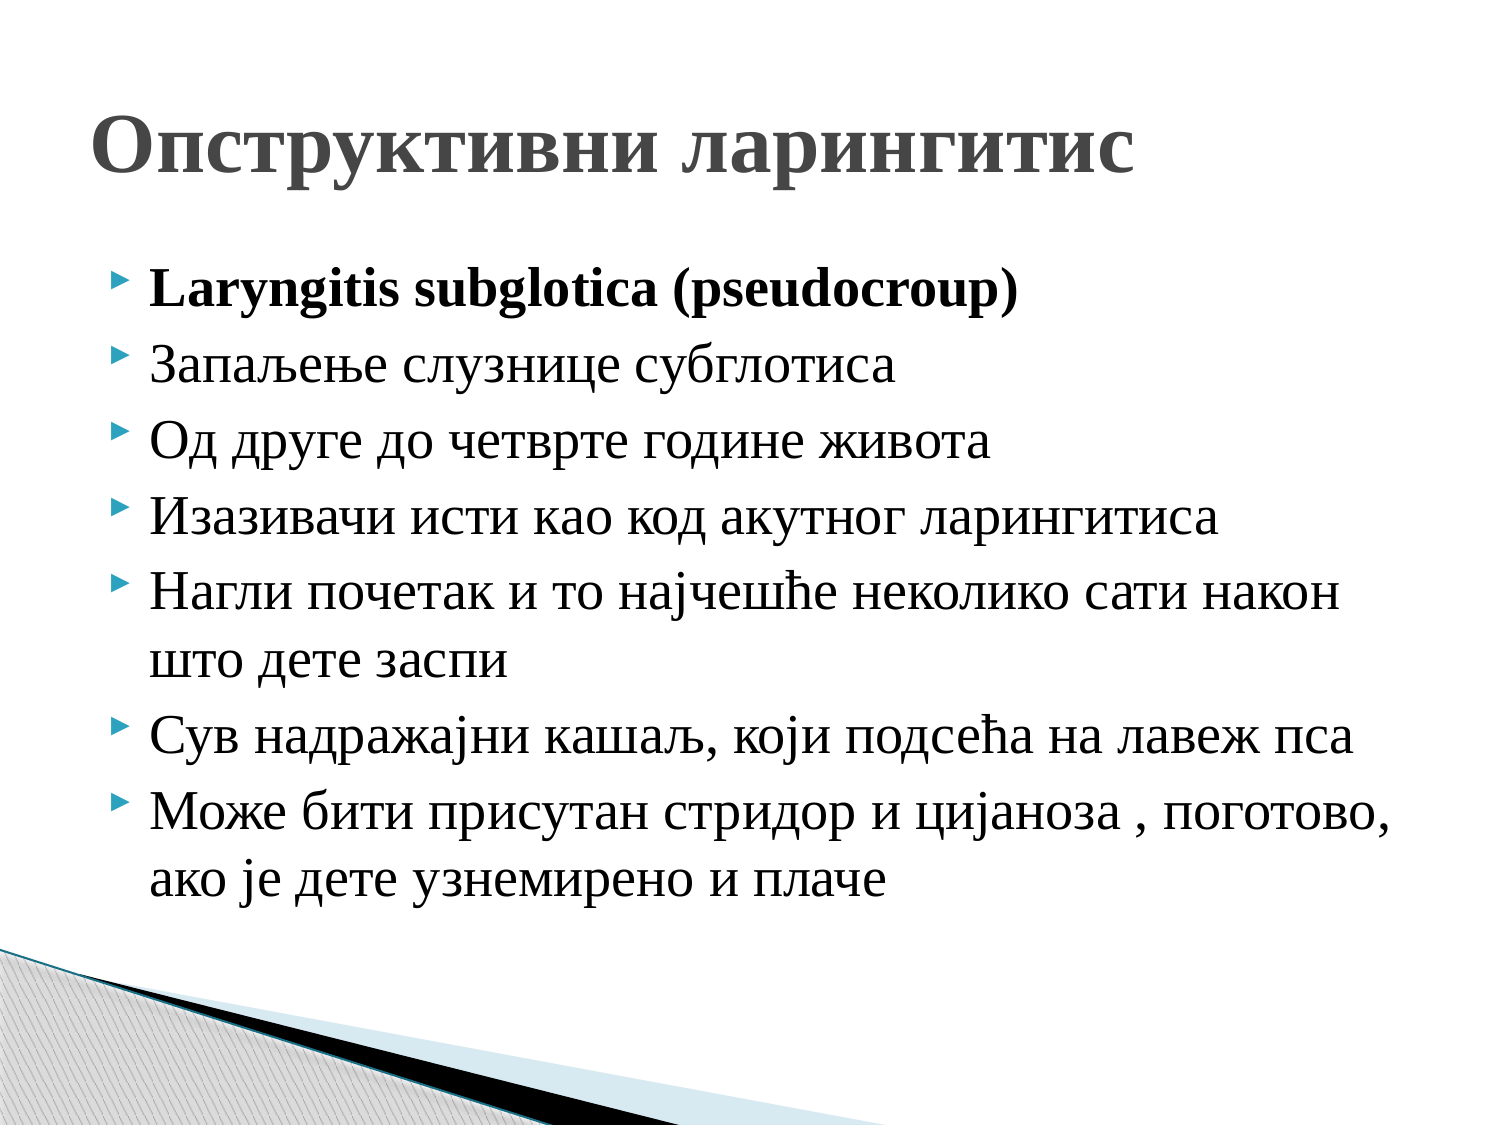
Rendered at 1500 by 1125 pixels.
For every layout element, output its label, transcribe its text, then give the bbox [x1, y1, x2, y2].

title Опструктивни ларингитис [75, 45, 1425, 233]
list Laryngitis subglotica (pseudocroup) Запаљење слузнице субглотиса Од друге до четврте године живота Изазивачи исти као код акутног ларингитиса Нагли почетак и то најчешће неколико сати након што дете заспи Сув надражајни кашаљ, који подсећа на лавеж пса Може бити присутан стридор и цијаноза , поготово, ако је дете узнемирено и плаче [74, 242, 1426, 986]
